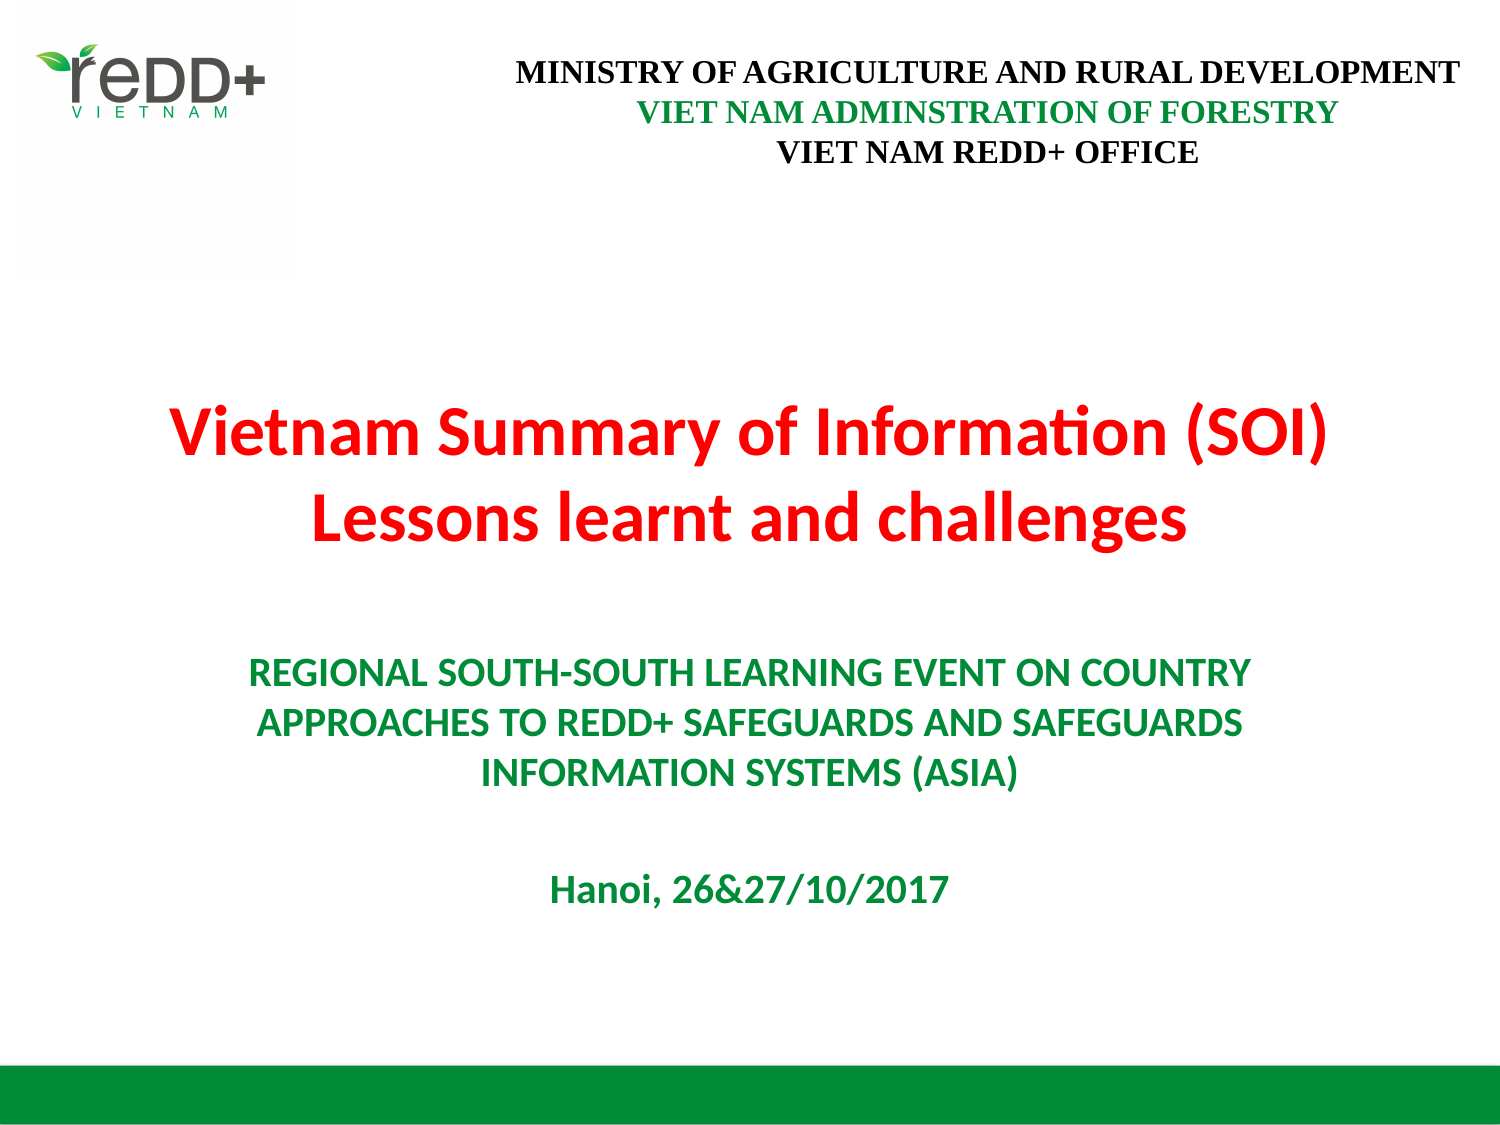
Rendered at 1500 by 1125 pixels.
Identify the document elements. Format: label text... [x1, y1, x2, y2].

picture [14, 0, 297, 277]
subtitle REGIONAL SOUTH-SOUTH LEARNING EVENT ON COUNTRY APPROACHES TO REDD+ SAFEGUARDS AND SAFEGUARDS INFORMATION SYSTEMS (ASIA) Hanoi, 26&27/10/2017 [225, 637, 1275, 925]
title Vietnam Summary of Information (SOI) Lessons learnt and challenges [112, 349, 1388, 591]
